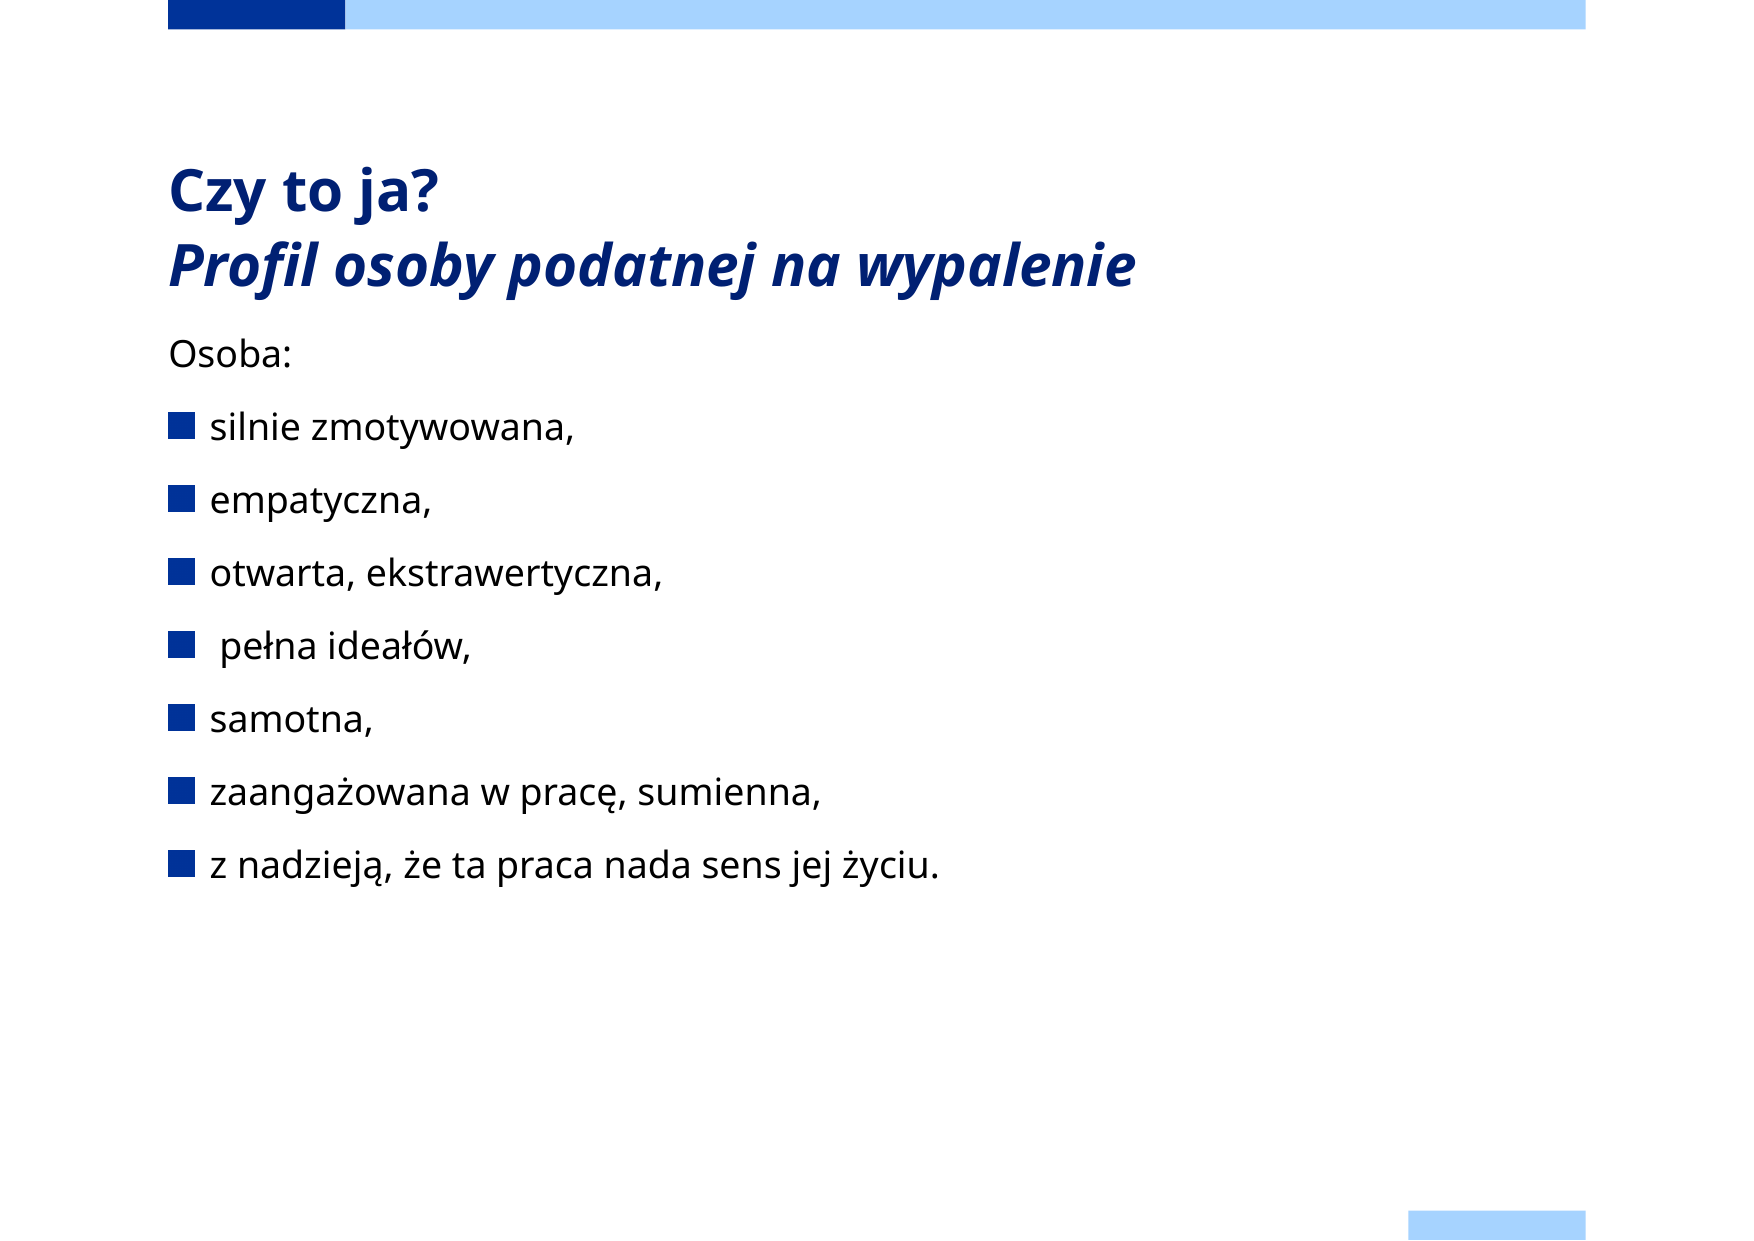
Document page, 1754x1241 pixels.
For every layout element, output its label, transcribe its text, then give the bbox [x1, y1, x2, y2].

title Czy to ja? Profil osoby podatnej na wypalenie [168, 147, 1586, 324]
picture [168, 412, 195, 439]
picture [168, 631, 195, 658]
picture [168, 704, 195, 731]
picture [168, 485, 195, 512]
picture [168, 558, 195, 585]
list Osoba: silnie zmotywowana, empatyczna, otwarta, ekstrawertyczna, pełna ideałów, samotna, zaangażowana w pracę, sumienna, z nadzieją, że ta praca nada sens jej życiu. [168, 324, 1586, 1093]
picture [168, 850, 195, 877]
picture [168, 777, 195, 804]
